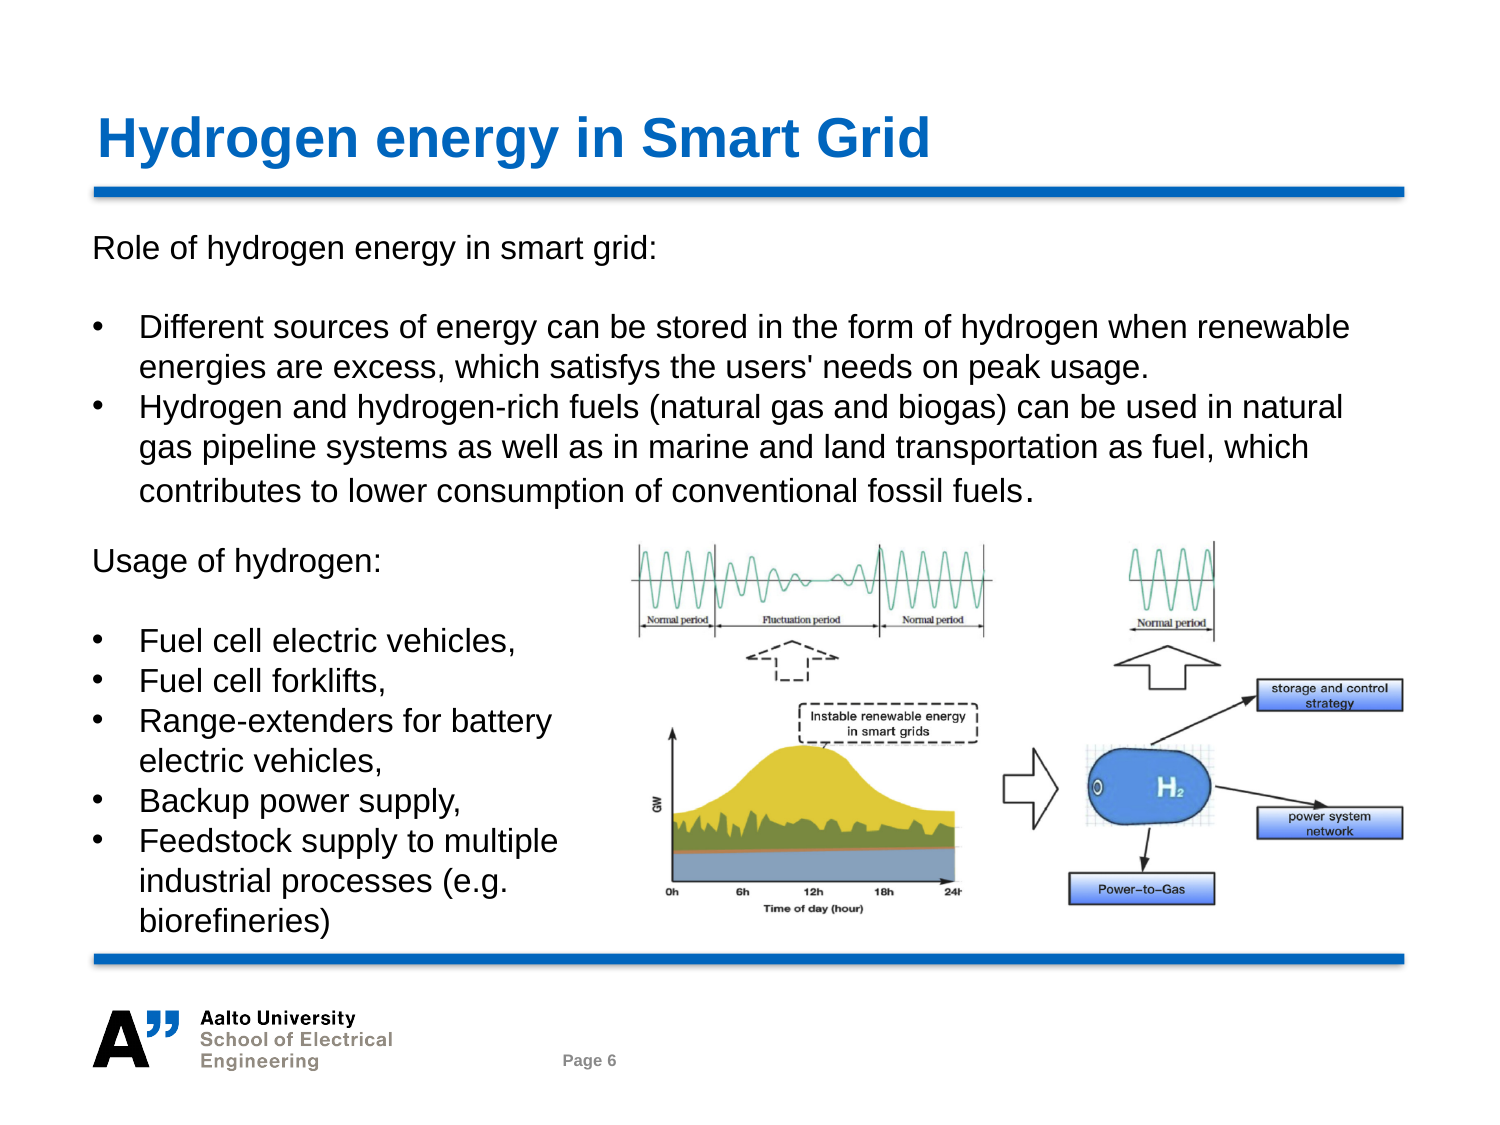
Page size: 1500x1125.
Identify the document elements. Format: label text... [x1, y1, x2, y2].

slide_number Page 6 [562, 1050, 816, 1071]
picture [621, 521, 1423, 924]
text_box Role of hydrogen energy in smart grid: Different sources of energy can be stored in the form of hydrogen when renewable energies are excess, which satisfys the users' needs on peak usage. Hydrogen and hydrogen-rich fuels (natural gas and biogas) can be used in natural gas pipeline systems as well as in marine and land transportation as fuel, which contributes to lower consumption of conventional fossil fuels. [77, 218, 1408, 518]
picture [35, 953, 449, 1125]
title Hydrogen energy in Smart Grid [97, 101, 1444, 164]
text_box Usage of hydrogen: Fuel cell electric vehicles, Fuel cell forklifts, Range-extenders for battery electric vehicles, Backup power supply, Feedstock supply to multiple industrial processes (e.g. biorefineries) [77, 532, 588, 947]
